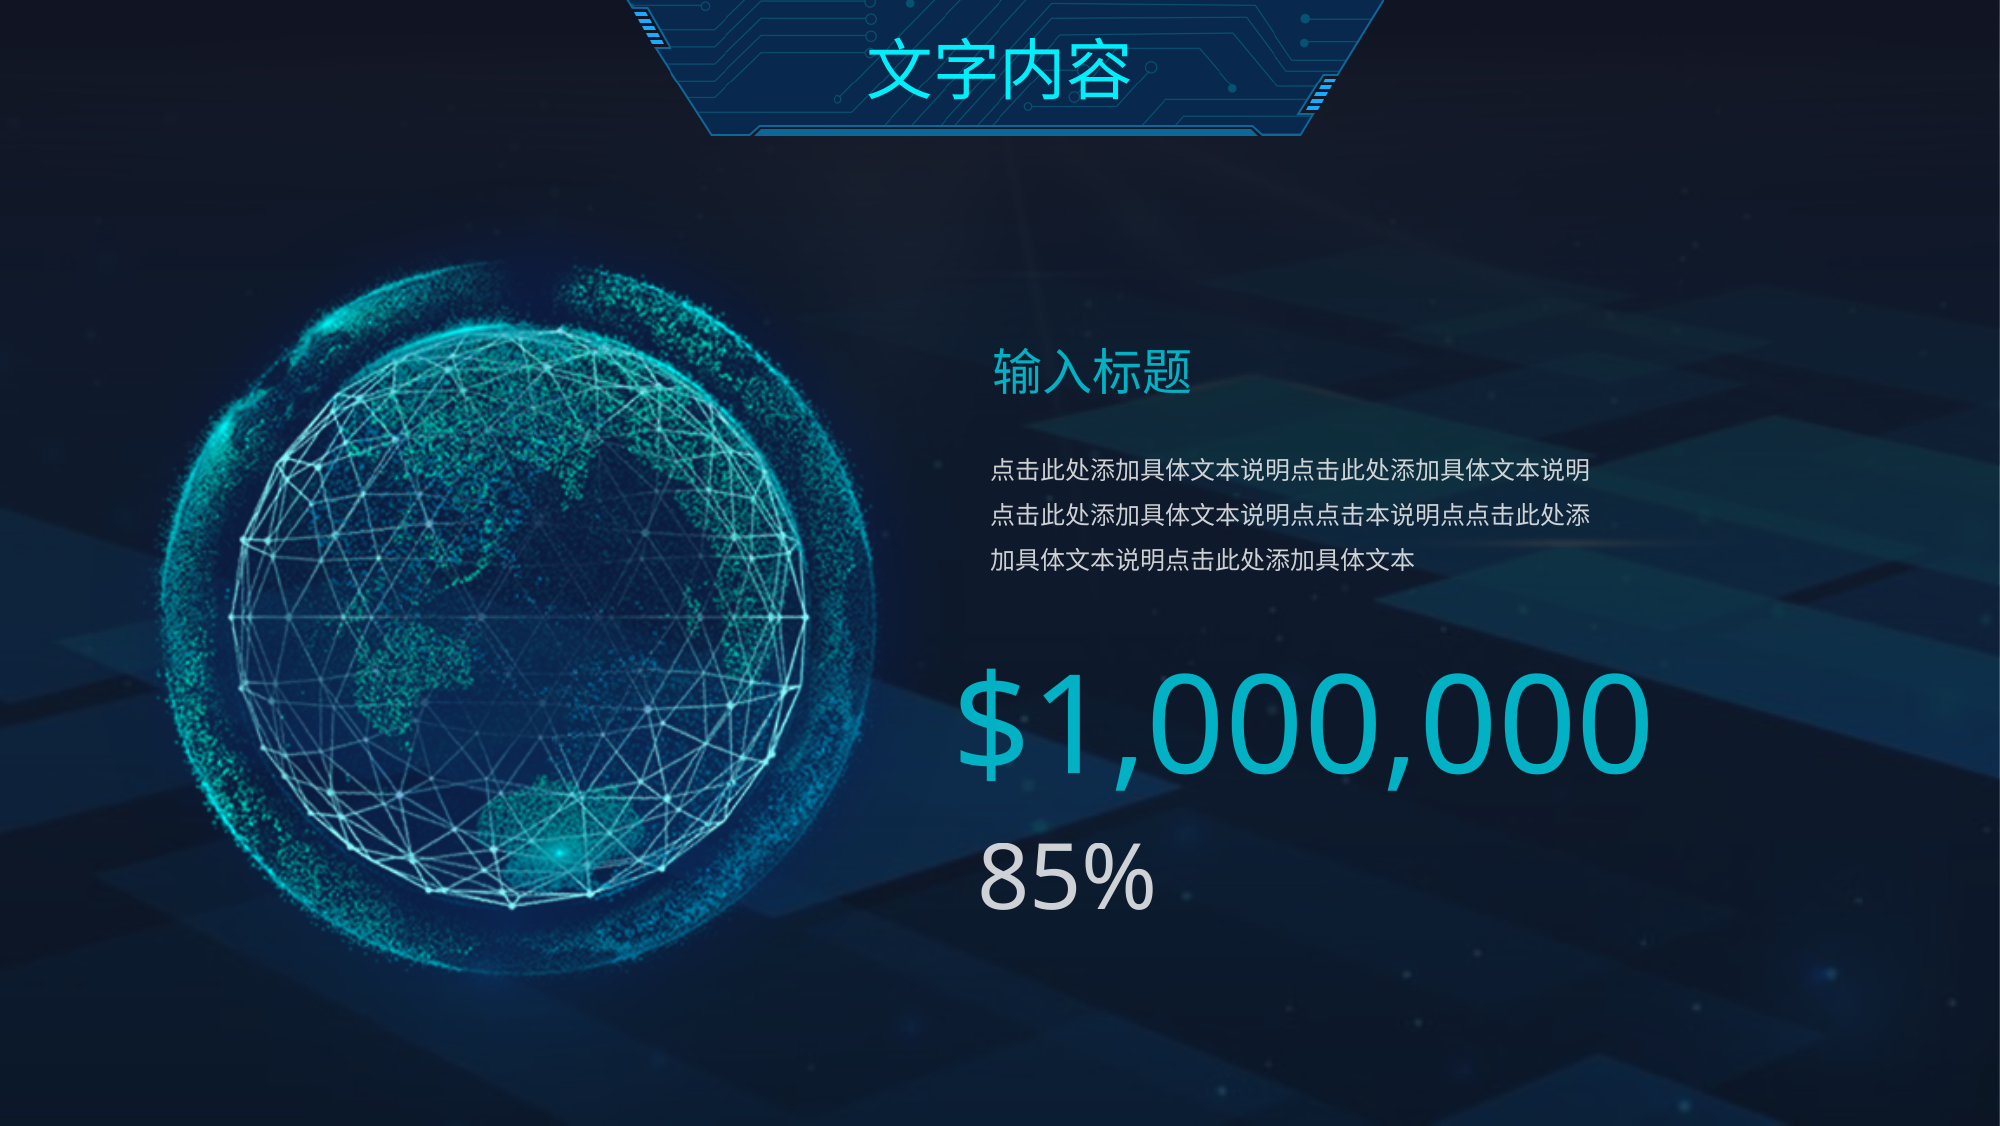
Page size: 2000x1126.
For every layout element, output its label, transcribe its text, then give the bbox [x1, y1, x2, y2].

text_box $1,000,000 [1051, 628, 1671, 809]
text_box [975, 332, 1611, 580]
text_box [560, 0, 1439, 167]
text_box 85% [1051, 810, 1174, 936]
picture [0, 137, 1047, 1126]
